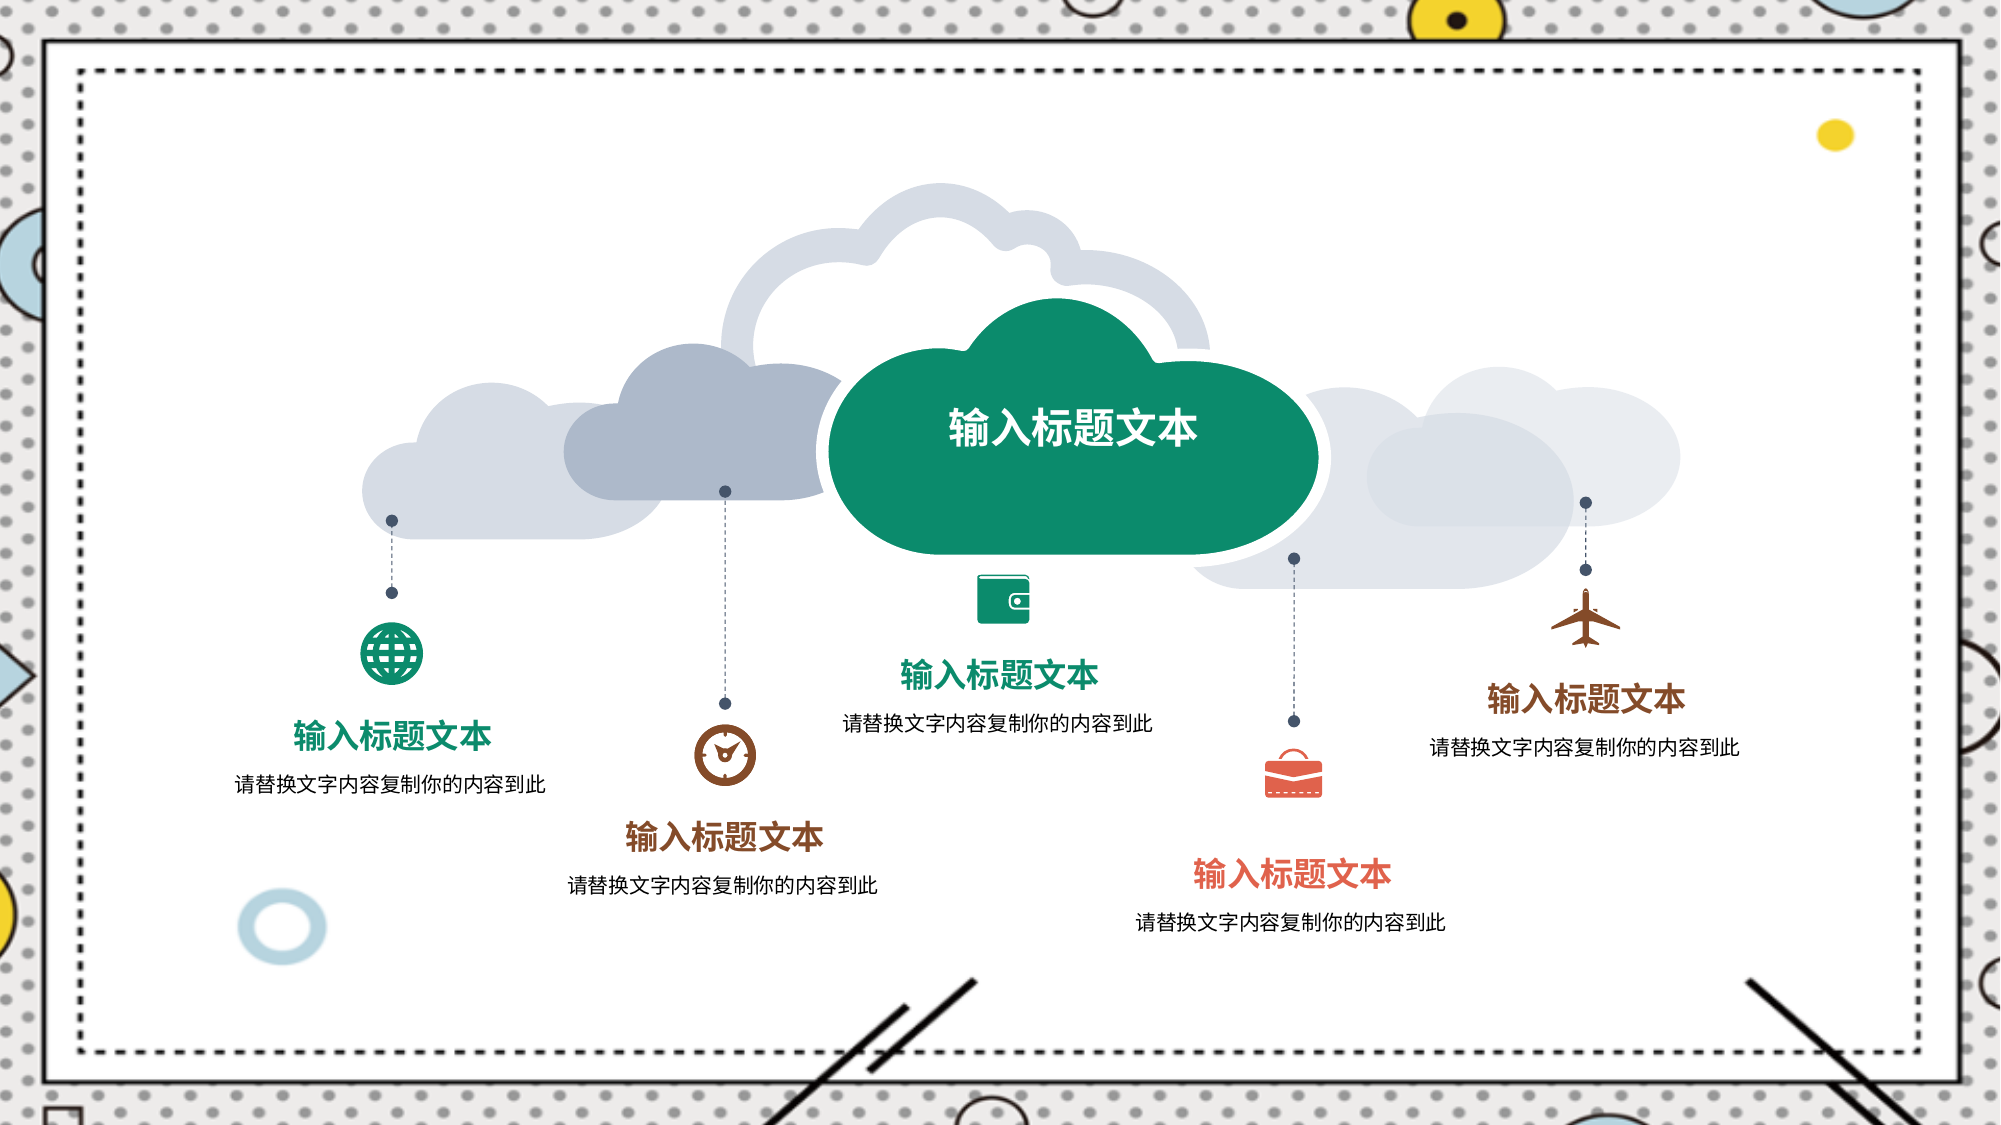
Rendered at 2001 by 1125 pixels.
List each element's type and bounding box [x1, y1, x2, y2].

text_box [894, 574, 1114, 836]
text_box [1419, 502, 1756, 861]
text_box [1114, 558, 1473, 1035]
text_box [556, 491, 894, 999]
text_box [362, 183, 1681, 574]
picture [0, 0, 2001, 1125]
text_box [228, 520, 556, 898]
